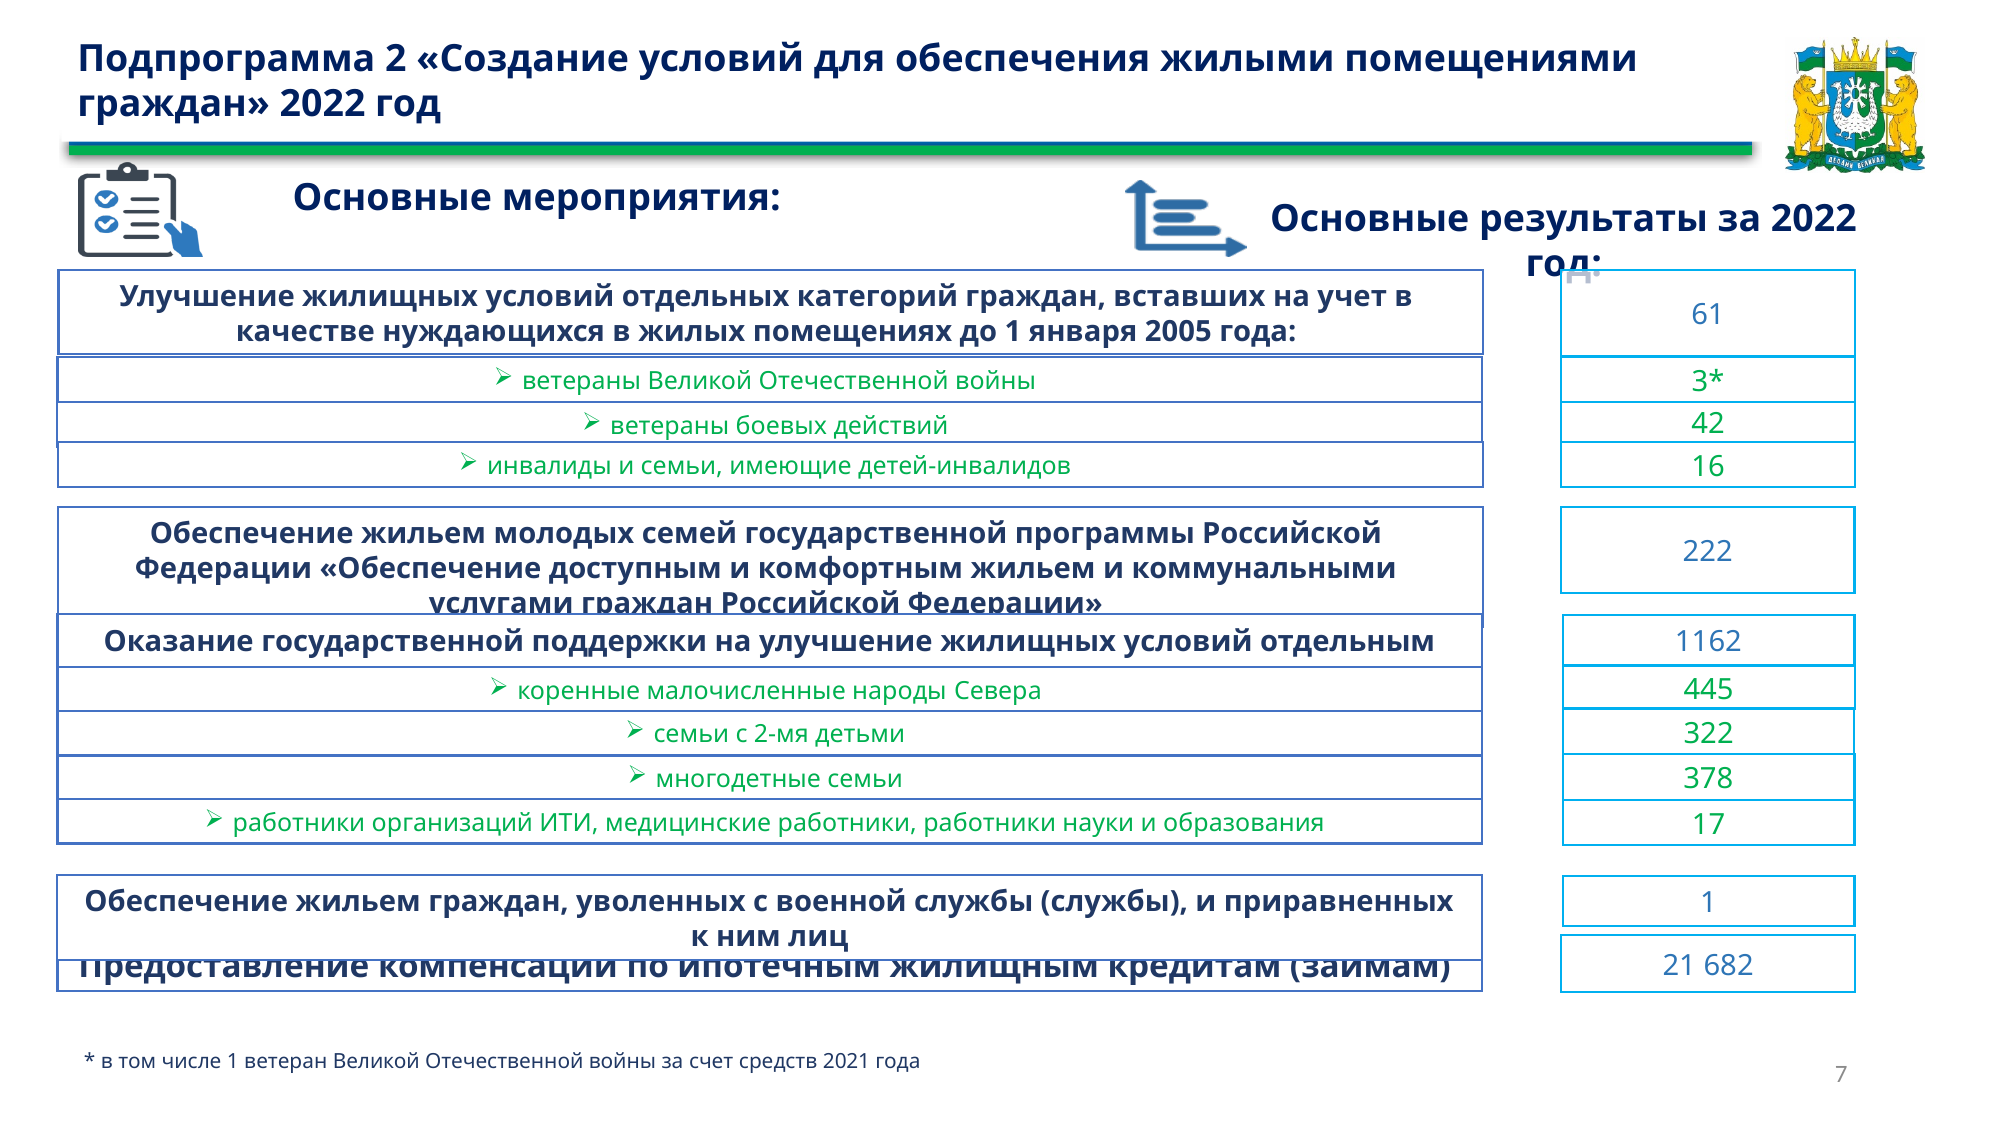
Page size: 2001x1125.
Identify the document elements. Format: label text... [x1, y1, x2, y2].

text_box Обеспечение жильем молодых семей государственной программы Российской Федерации «Обеспечение доступным и комфортным жильем и коммунальными услугами граждан Российской Федерации» [57, 506, 1484, 628]
text_box 61 [1560, 269, 1856, 357]
text_box * в том числе 1 ветеран Великой Отечественной войны за счет средств 2021 года [69, 1039, 1923, 1080]
text_box многодетные семьи [56, 755, 1483, 798]
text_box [69, 134, 1752, 156]
text_box 378 [1562, 753, 1856, 799]
text_box Оказание государственной поддержки на улучшение жилищных условий отдельным категориям граждан: [56, 613, 1483, 666]
text_box коренные малочисленные народы Севера [56, 666, 1483, 710]
text_box 1 [1562, 875, 1856, 927]
text_box Подпрограмма 2 «Создание условий для обеспечения жилыми помещениями граждан» 2022 год [61, 15, 1764, 142]
text_box 445 [1562, 665, 1856, 710]
text_box Улучшение жилищных условий отдельных категорий граждан, вставших на учет в качестве нуждающихся в жилых помещениях до 1 января 2005 года: [57, 269, 1484, 355]
picture [1785, 37, 1925, 173]
text_box 222 [1560, 506, 1856, 594]
text_box Основные результаты за 2022 год: [1246, 186, 1882, 292]
text_box 16 [1560, 443, 1856, 488]
text_box Предоставление компенсации по ипотечным жилищным кредитам (займам) [56, 961, 1483, 992]
text_box 3* [1560, 357, 1856, 403]
text_box Основные мероприятия: [203, 168, 914, 227]
slide_number 7 [1412, 1042, 1863, 1103]
text_box 21 682 [1560, 934, 1856, 993]
text_box Обеспечение жильем граждан, уволенных с военной службы (службы), и приравненных к ним лиц [56, 874, 1483, 961]
picture [77, 162, 203, 257]
text_box работники организаций ИТИ, медицинские работники, работники науки и образования [56, 798, 1483, 845]
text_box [57, 356, 1483, 488]
text_box 322 [1562, 708, 1855, 753]
text_box 42 [1560, 403, 1856, 443]
text_box семьи с 2-мя детьми [56, 710, 1483, 755]
text_box 1162 [1562, 614, 1856, 665]
picture [1125, 180, 1247, 257]
text_box 17 [1562, 799, 1856, 846]
